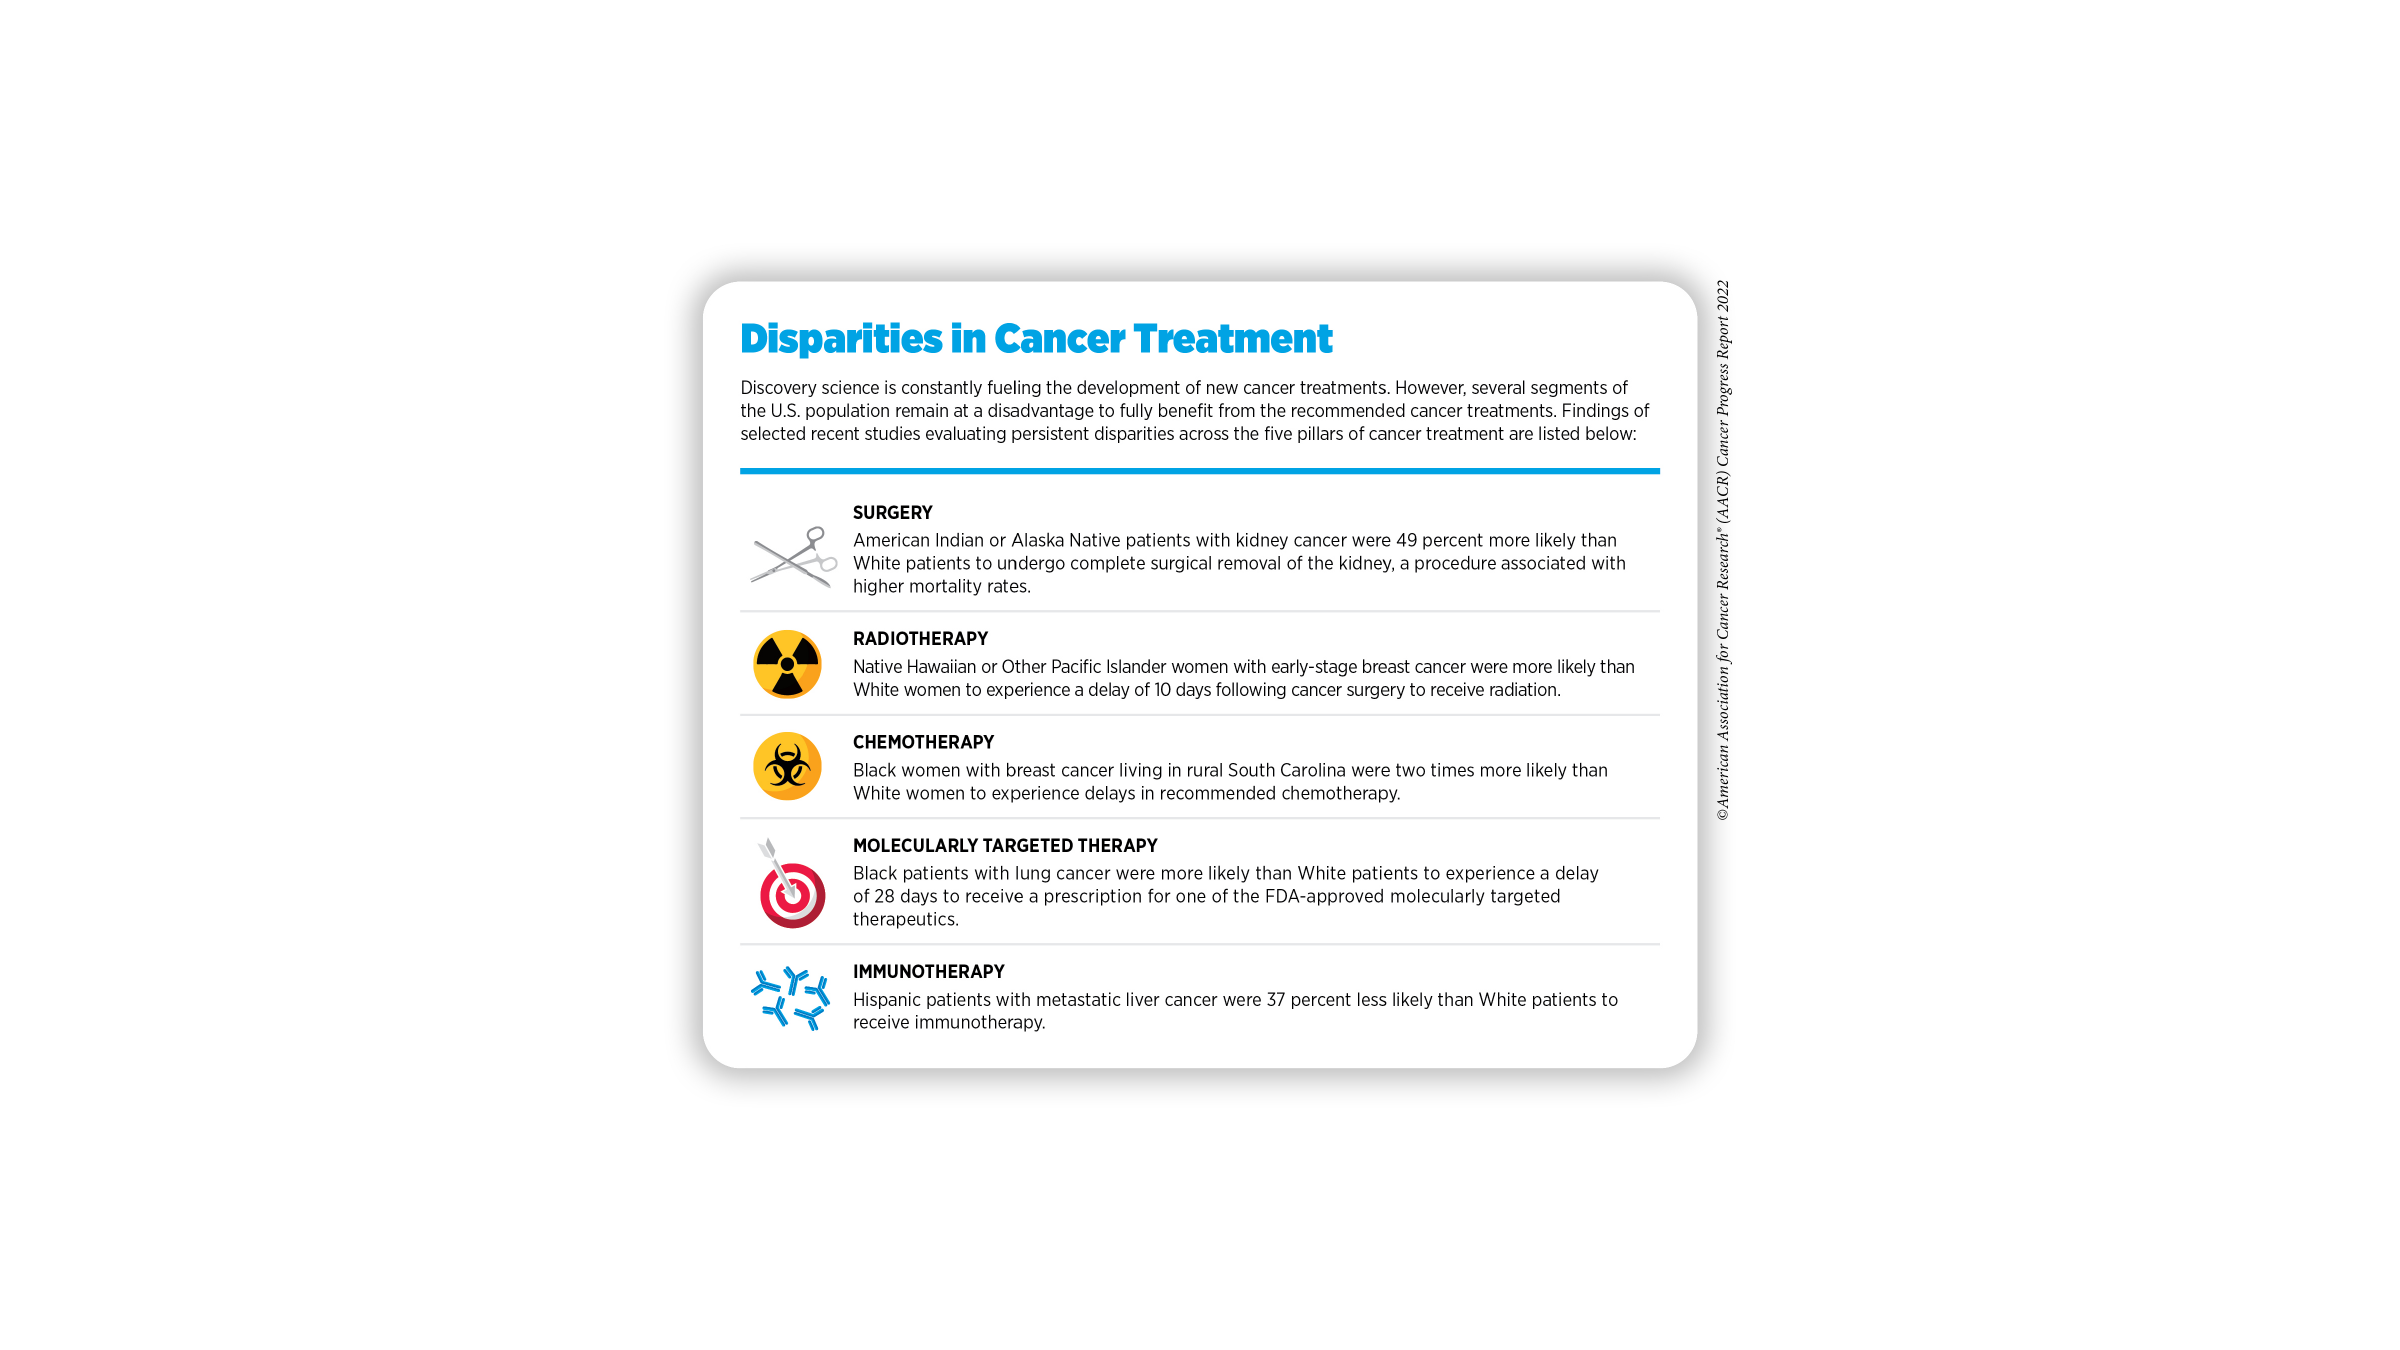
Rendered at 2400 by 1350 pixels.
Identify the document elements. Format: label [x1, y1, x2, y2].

picture [646, 224, 1754, 1125]
